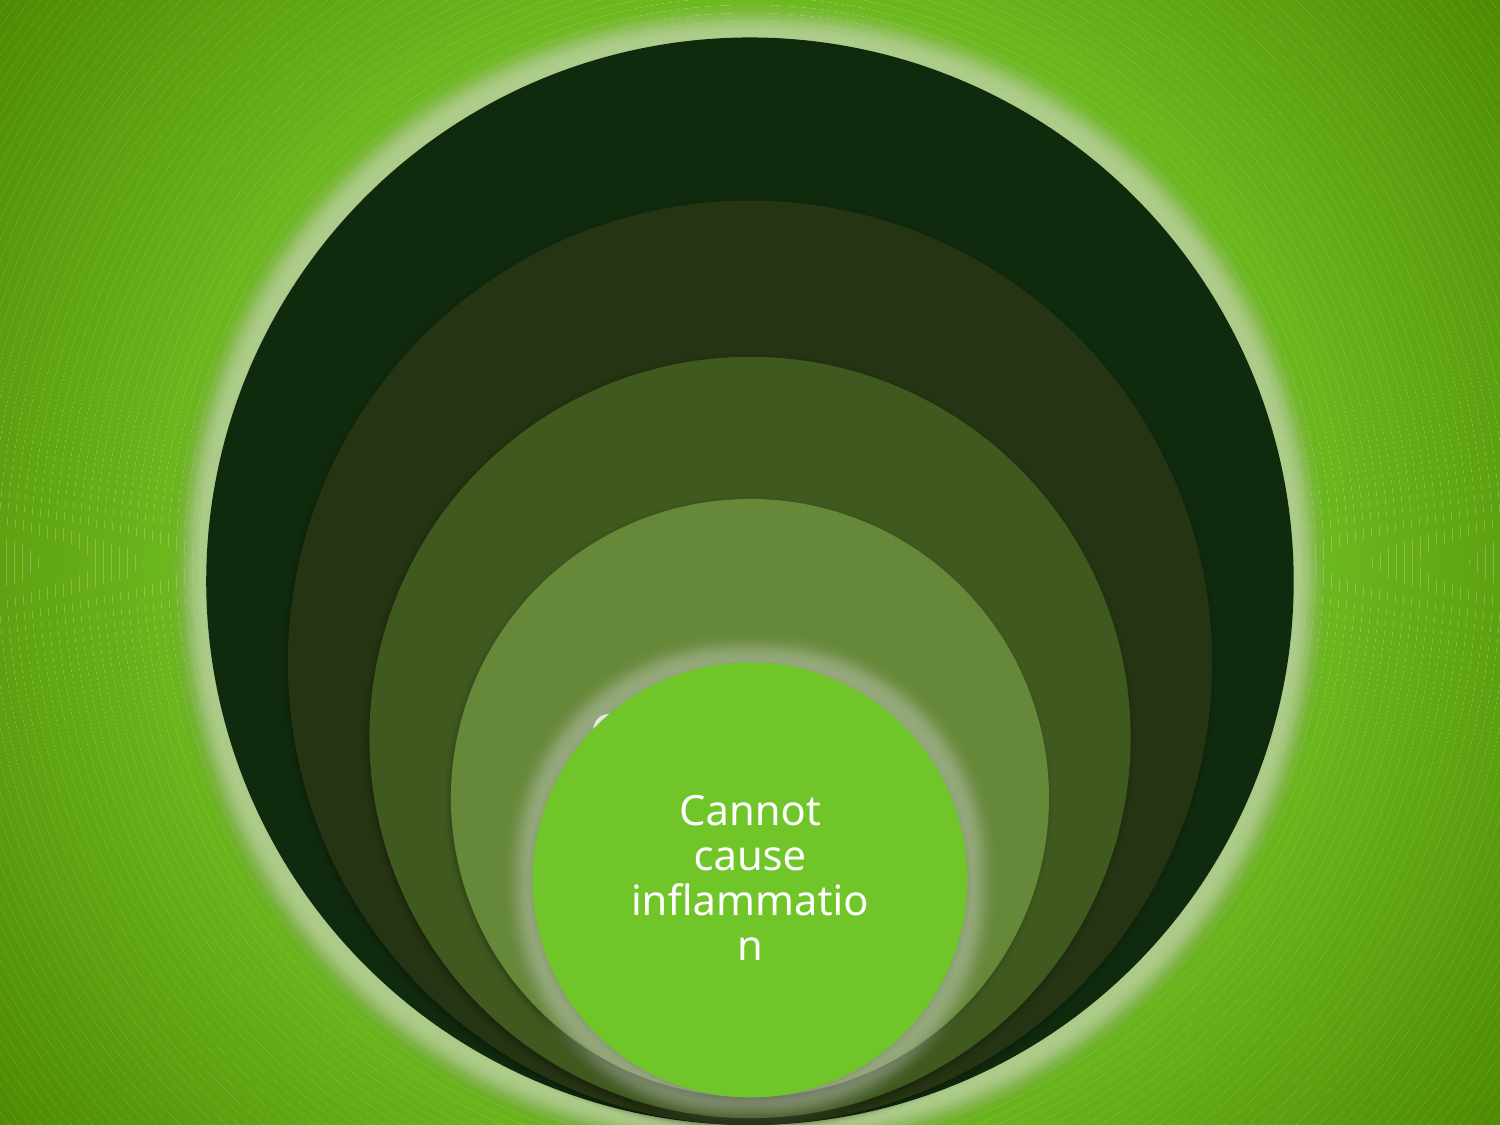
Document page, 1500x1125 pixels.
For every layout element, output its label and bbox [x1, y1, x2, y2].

text_box [0, 37, 1500, 1125]
